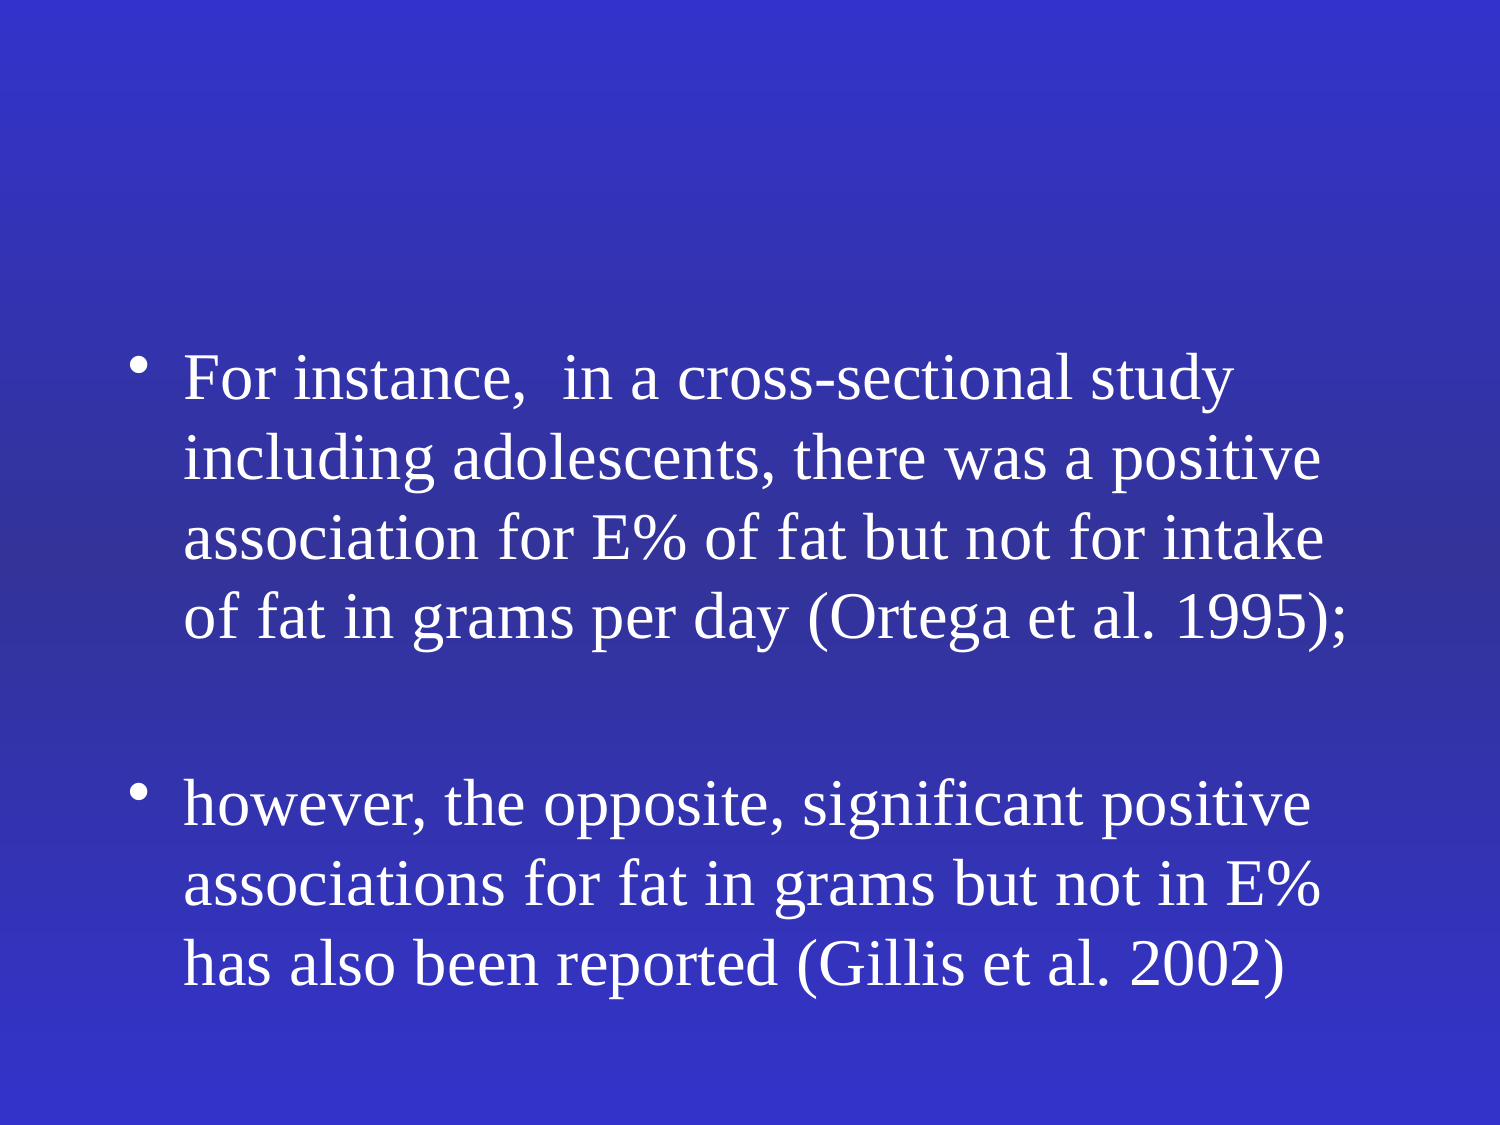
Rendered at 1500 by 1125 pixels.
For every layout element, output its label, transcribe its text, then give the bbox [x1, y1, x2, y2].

list For instance, in a cross-sectional study including adolescents, there was a positive association for E% of fat but not for intake of fat in grams per day (Ortega et al. 1995); however, the opposite, significant positive associations for fat in grams but not in E% has also been reported (Gillis et al. 2002) [112, 324, 1388, 1001]
